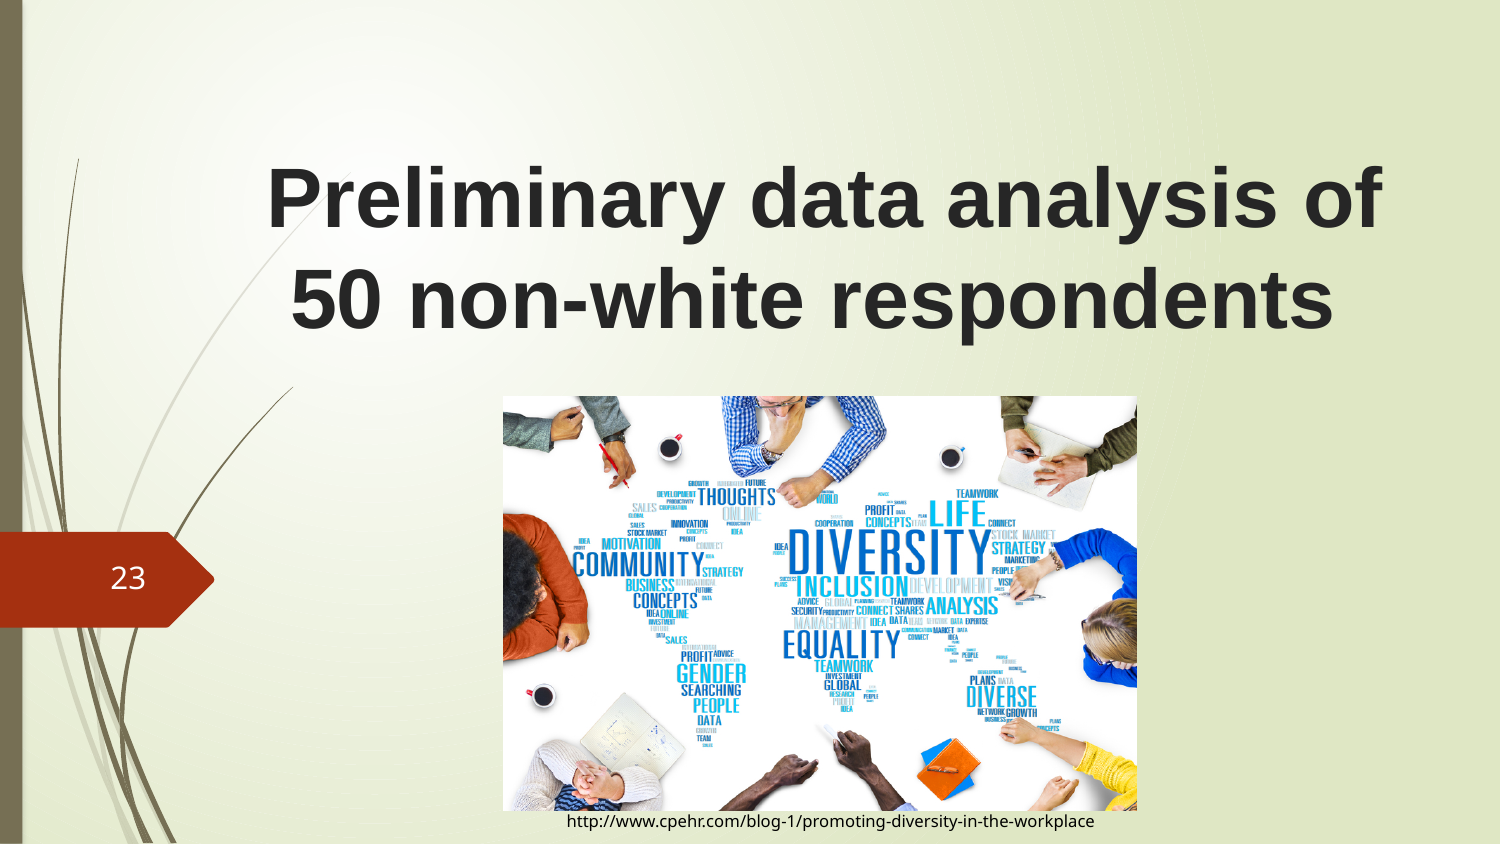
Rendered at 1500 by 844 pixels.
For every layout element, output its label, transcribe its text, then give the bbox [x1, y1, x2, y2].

text_box http://www.cpehr.com/blog-1/promoting-diversity-in-the-workplace [551, 820, 1112, 839]
slide_number 23 [65, 557, 162, 603]
title Preliminary data analysis of 50 non-white respondents [234, 74, 1416, 354]
picture [503, 396, 1137, 812]
